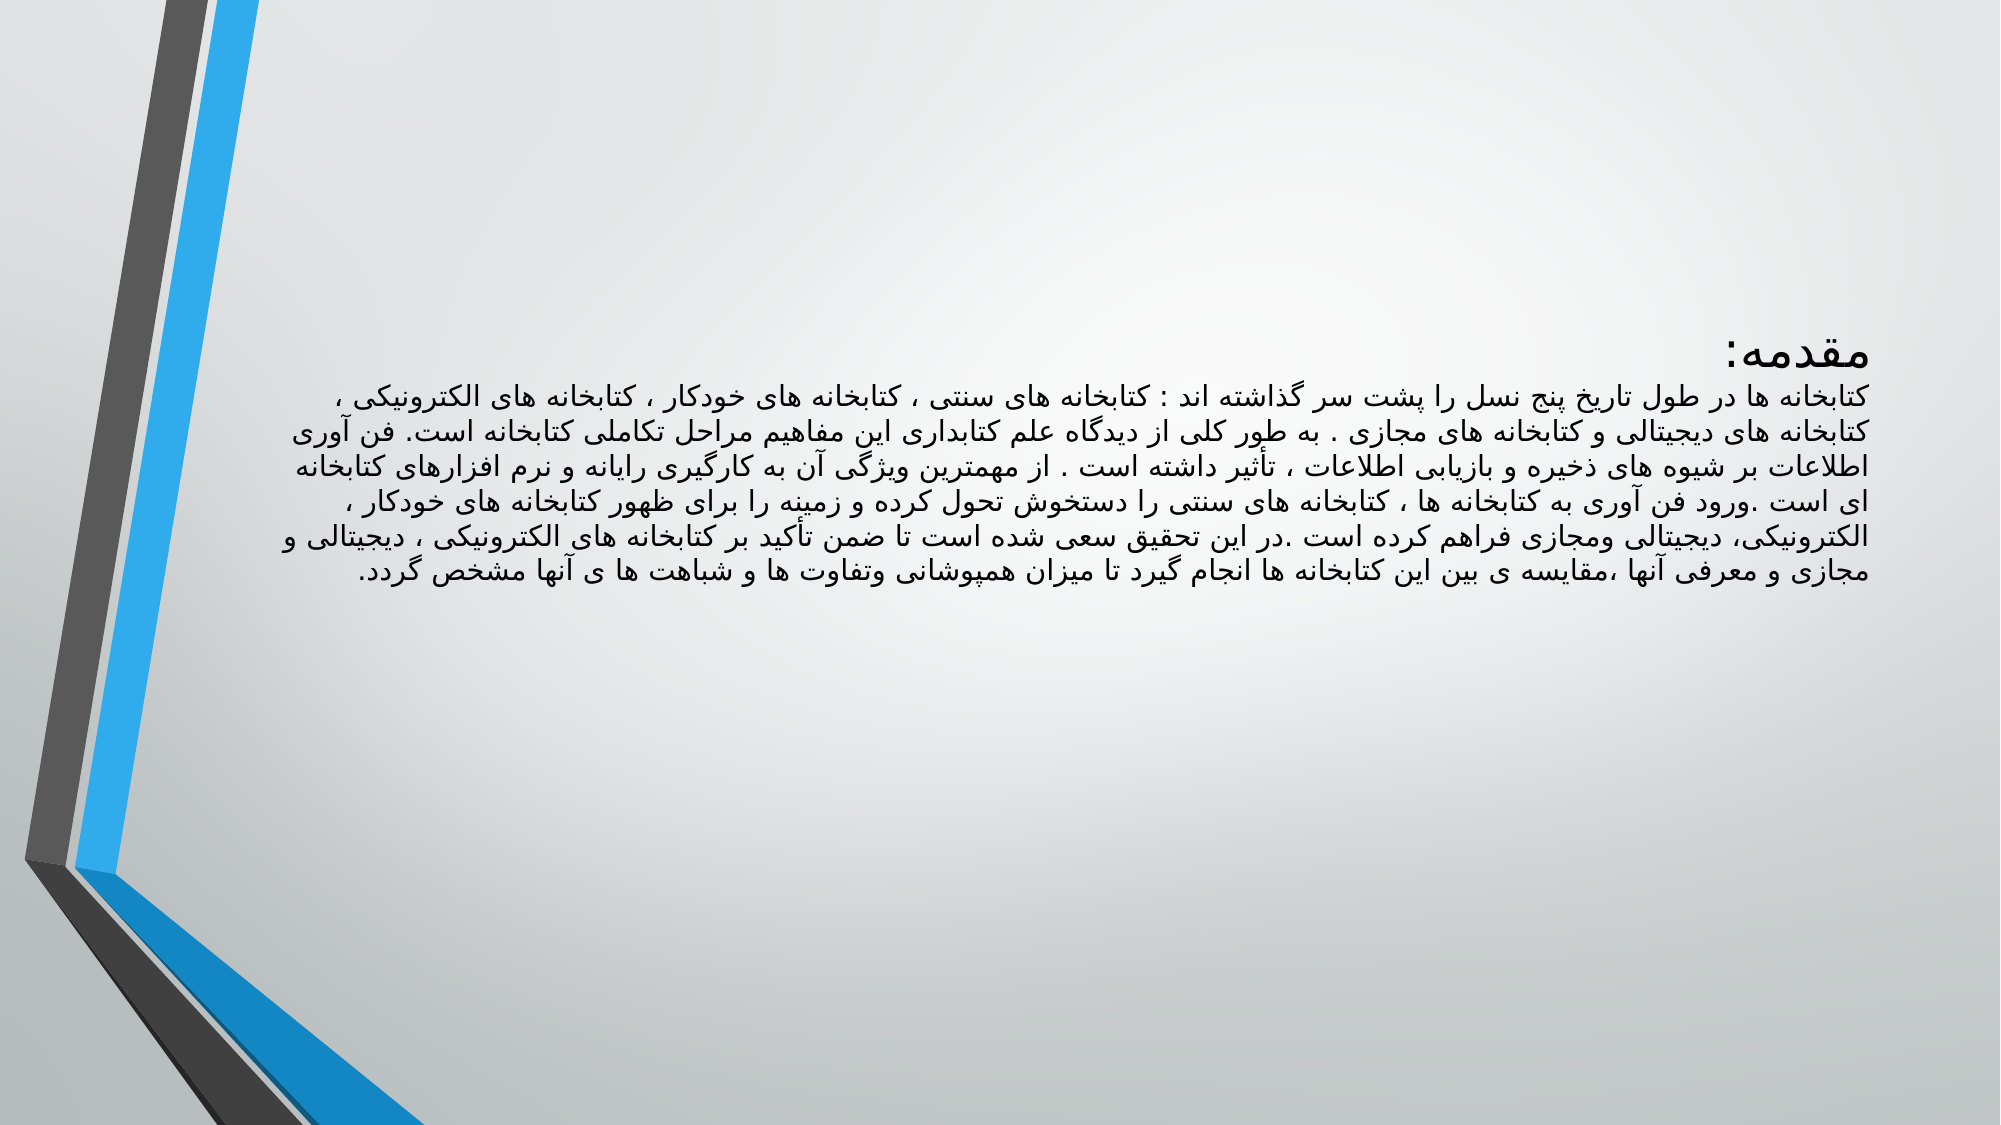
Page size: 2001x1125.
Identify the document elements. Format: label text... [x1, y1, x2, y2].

title مقدمه: کتابخانه ها در طول تاریخ پنج نسل را پشت سر گذاشته اند : کتابخانه های سنتی ، کتابخانه های خودکار ، کتابخانه های الکترونیکی ، کتابخانه های دیجیتالی و کتابخانه های مجازی . به طور کلی از دیدگاه علم کتابداری این مفاهیم مراحل تکاملی کتابخانه است. فن آوری اطلاعات بر شیوه های ذخیره و بازیابی اطلاعات ، تأثیر داشته است . از مهمترین ویژگی آن به کارگیری رایانه و نرم افزارهای کتابخانه ای است .ورود فن آوری به کتابخانه ها ، کتابخانه های سنتی را دستخوش تحول کرده و زمینه را برای ظهور کتابخانه های خودکار ، الکترونیکی، دیجیتالی ومجازی فراهم کرده است .در این تحقیق سعی شده است تا ضمن تأکید بر کتابخانه های الکترونیکی ، دیجیتالی و مجازی و معرفی آنها ،مقایسه ی بین این کتابخانه ها انجام گیرد تا میزان همپوشانی وتفاوت ها و شباهت ها ی آنها مشخص گردد. [243, 112, 1887, 613]
